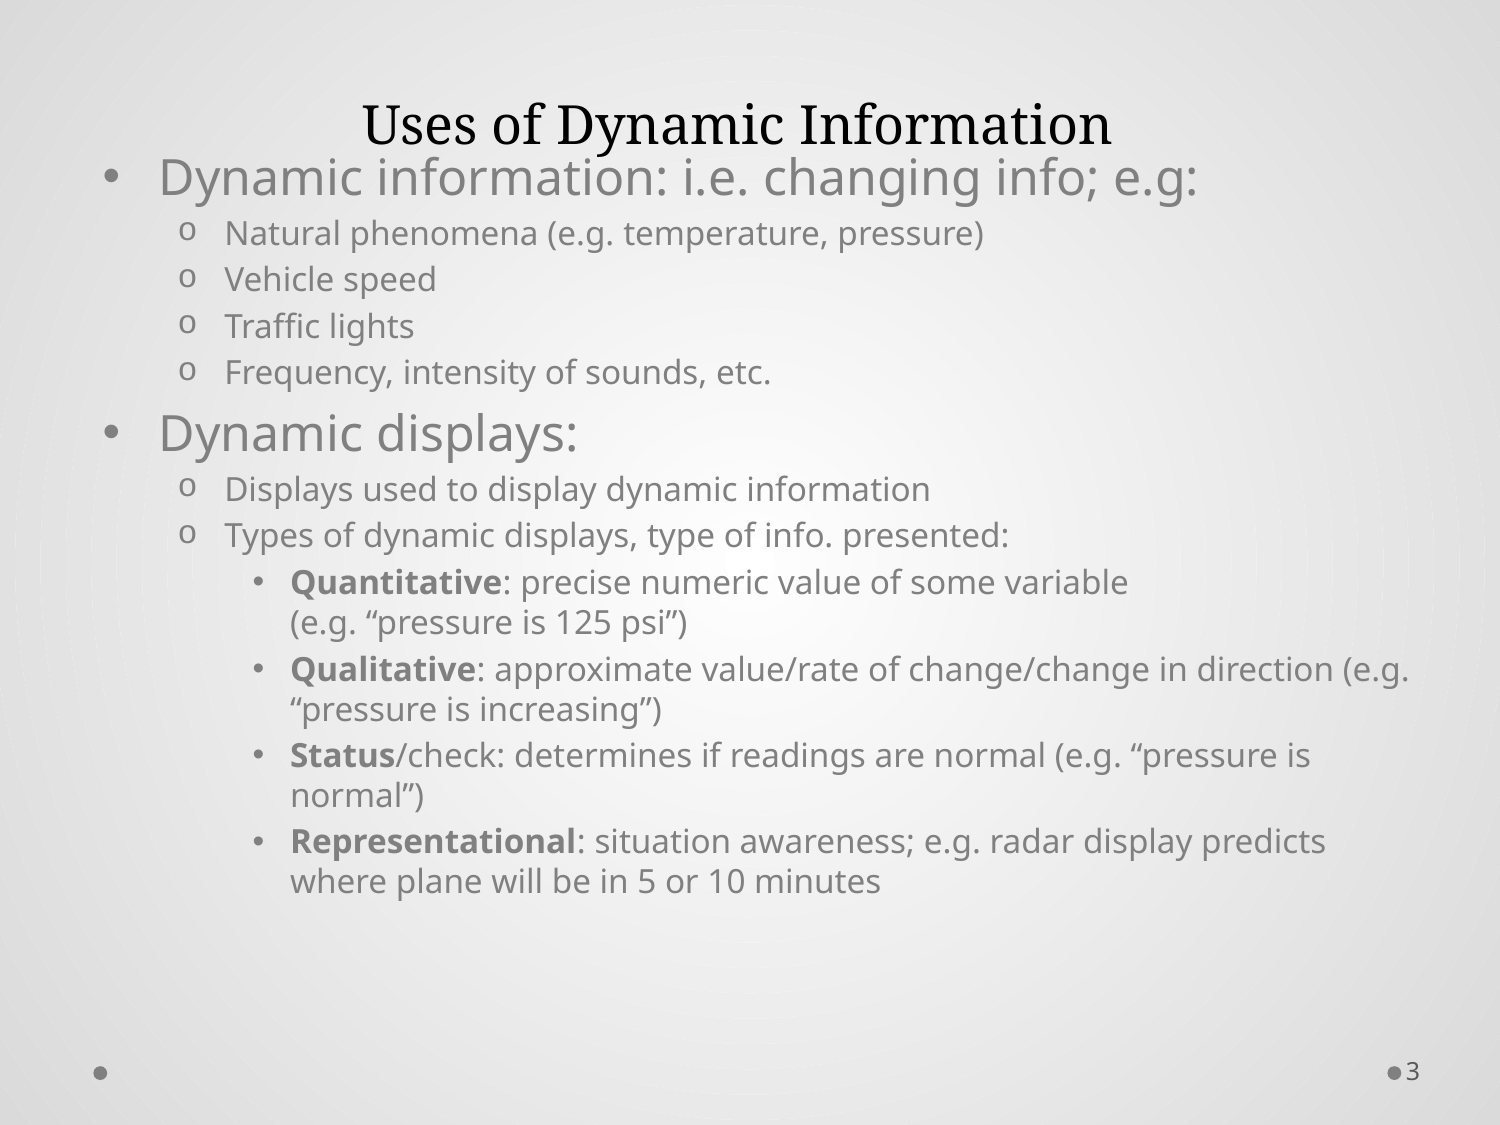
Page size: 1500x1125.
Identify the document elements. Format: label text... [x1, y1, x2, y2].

slide_number 3 [1401, 1042, 1494, 1103]
title Uses of Dynamic Information [62, 62, 1413, 163]
list Dynamic information: i.e. changing info; e.g: Natural phenomena (e.g. temperature, pressure) Vehicle speed Traffic lights Frequency, intensity of sounds, etc. Dynamic displays: Displays used to display dynamic information Types of dynamic displays, type of info. presented: Quantitative: precise numeric value of some variable (e.g. “pressure is 125 psi”) Qualitative: approximate value/rate of change/change in direction (e.g. “pressure is increasing”) Status/check: determines if readings are normal (e.g. “pressure is normal”) Representational: situation awareness; e.g. radar display predicts where plane will be in 5 or 10 minutes [87, 137, 1438, 1113]
